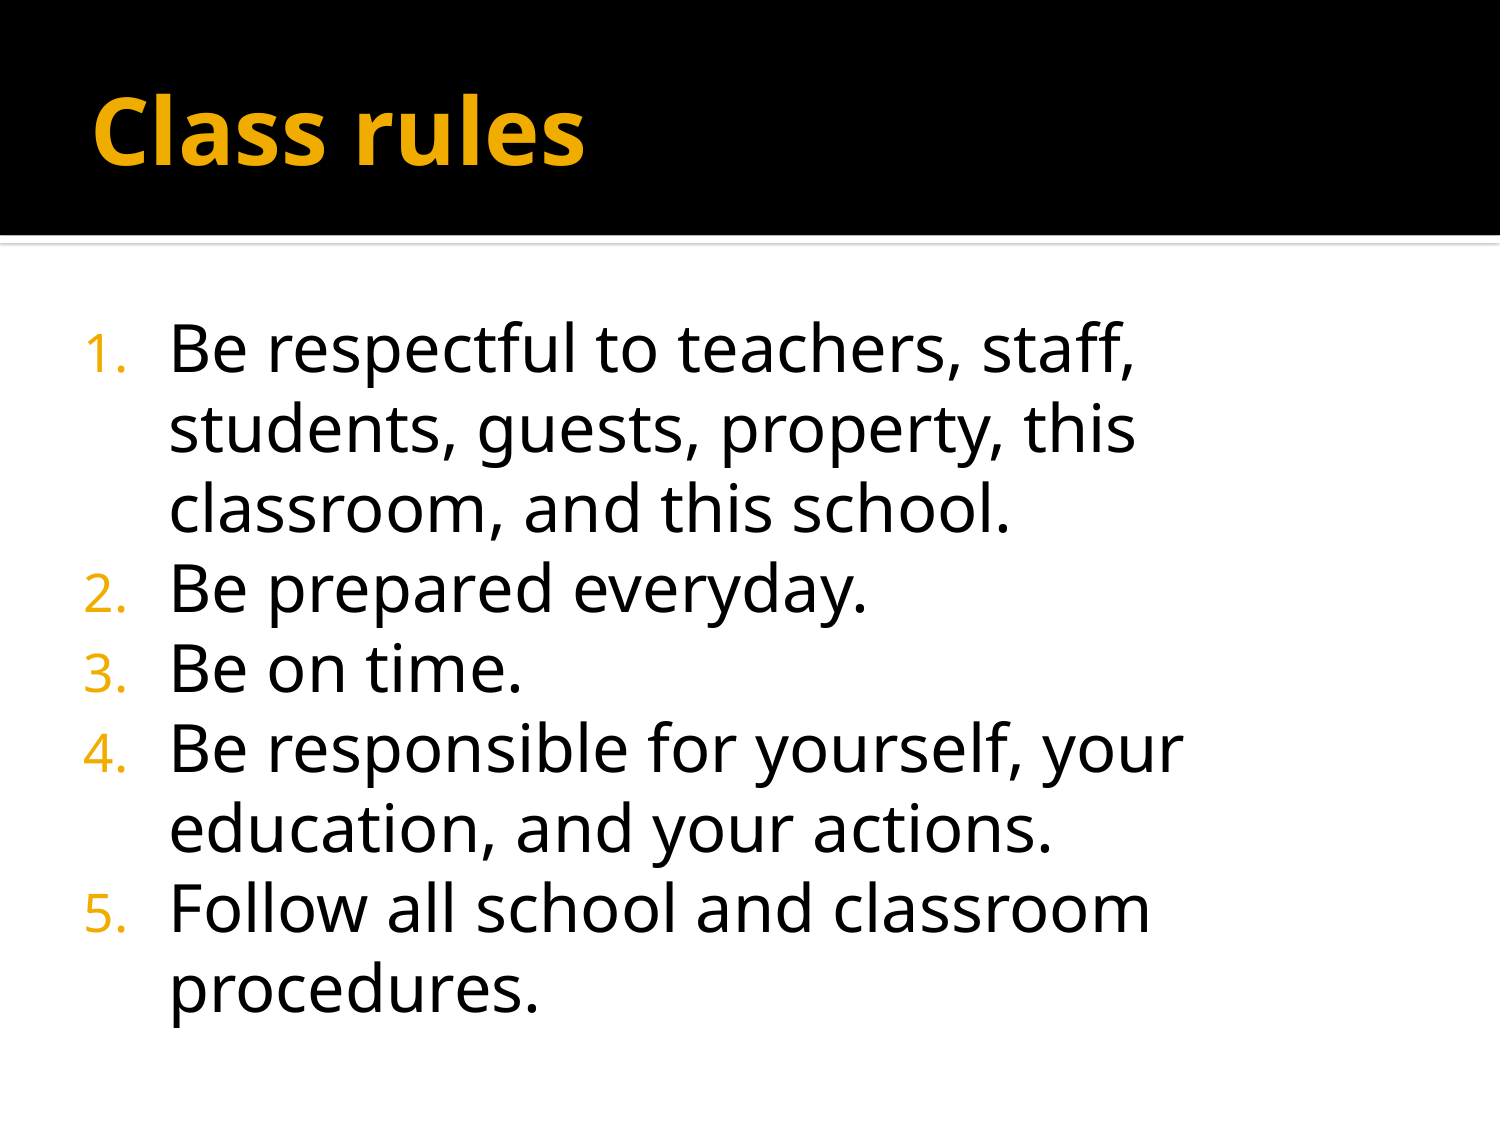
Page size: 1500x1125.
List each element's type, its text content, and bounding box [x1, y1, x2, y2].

title Class rules [75, 25, 1425, 231]
list Be respectful to teachers, staff, students, guests, property, this classroom, and this school. Be prepared everyday. Be on time. Be responsible for yourself, your education, and your actions. Follow all school and classroom procedures. [75, 291, 1425, 1050]
